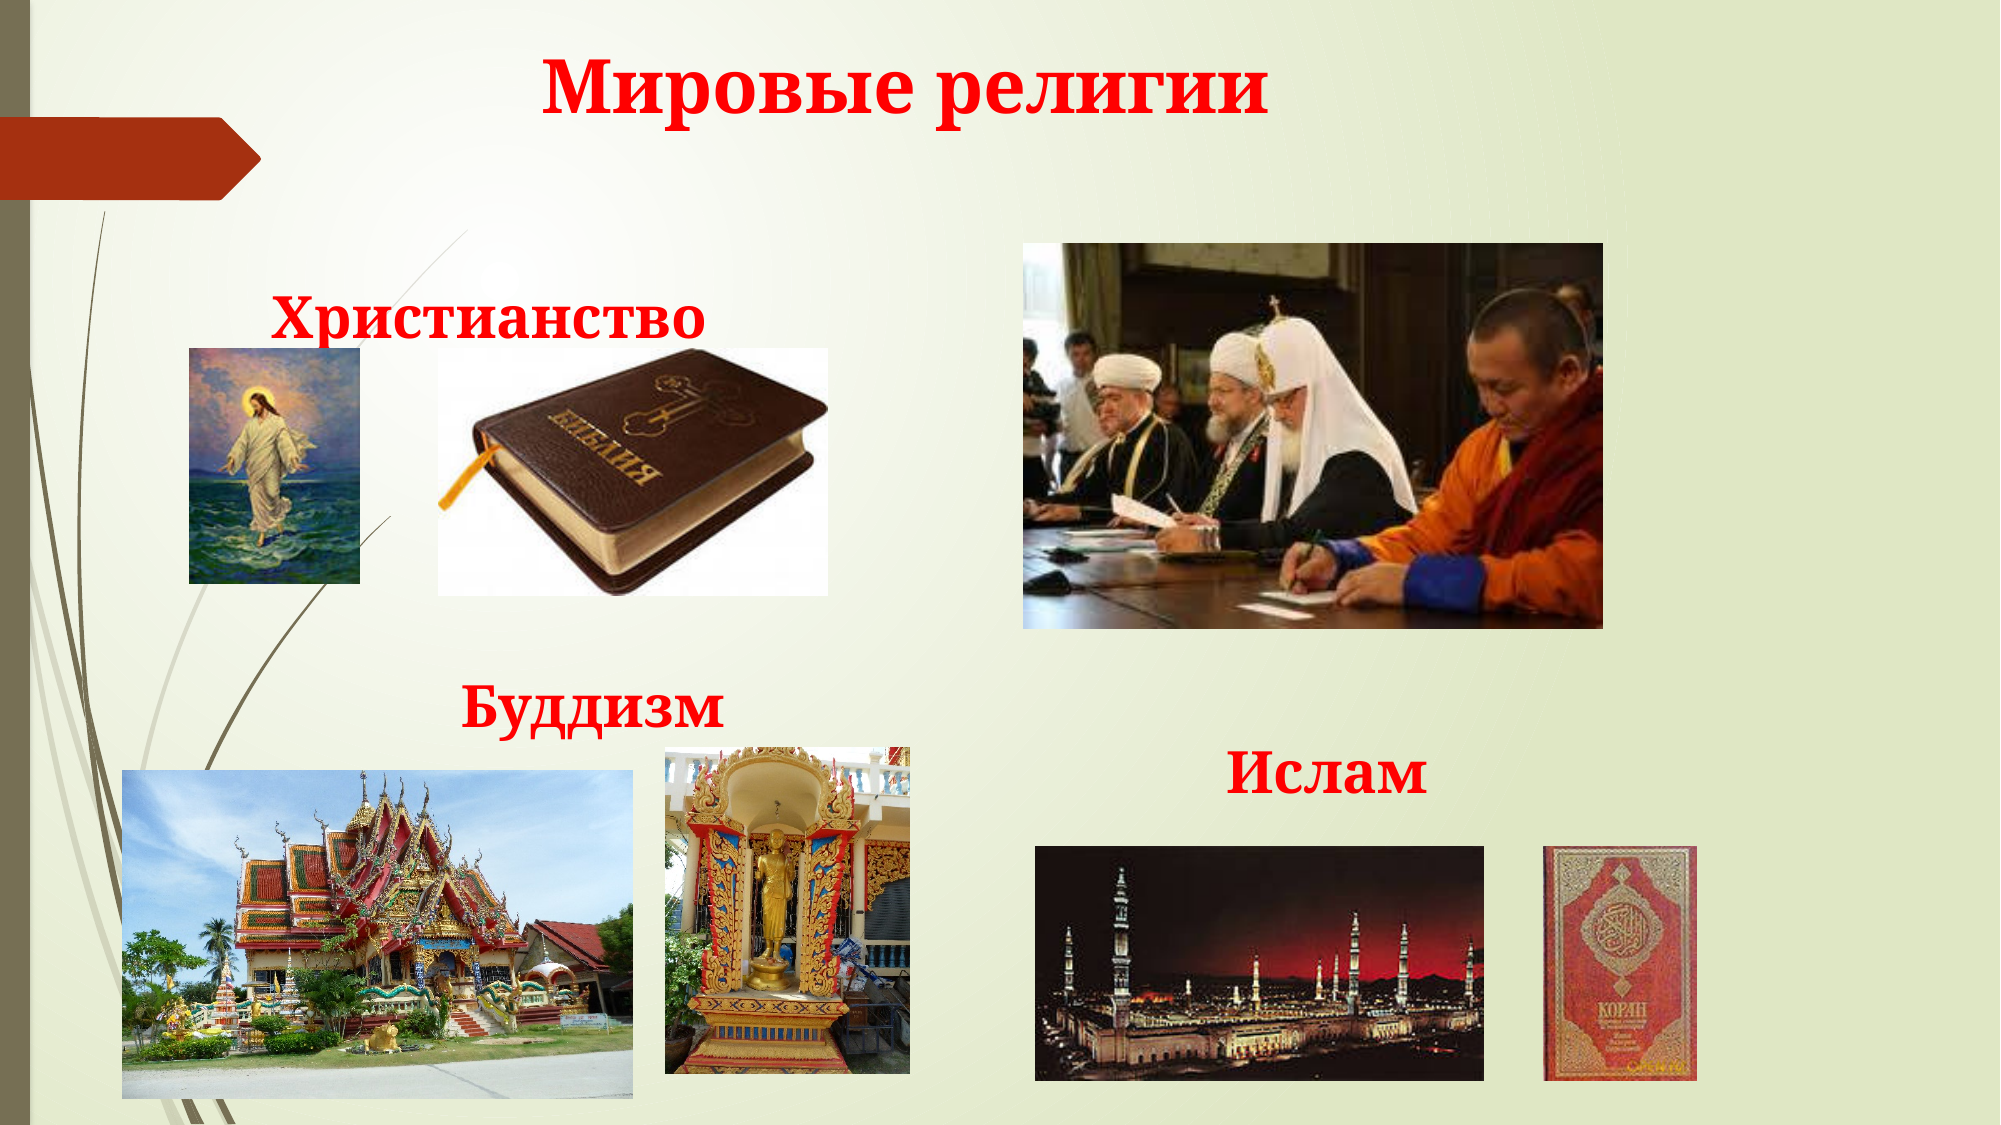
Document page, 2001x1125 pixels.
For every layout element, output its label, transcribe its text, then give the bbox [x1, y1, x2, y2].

picture [664, 747, 911, 1074]
picture [1023, 243, 1603, 629]
text_box Ислам [1211, 727, 1444, 813]
picture [121, 770, 633, 1100]
picture [188, 348, 360, 584]
text_box Христианство [211, 272, 768, 358]
picture [1543, 845, 1697, 1081]
picture [1035, 845, 1485, 1081]
text_box Мировые религии [314, 30, 1497, 136]
picture [437, 348, 828, 596]
text_box Буддизм [445, 661, 768, 747]
